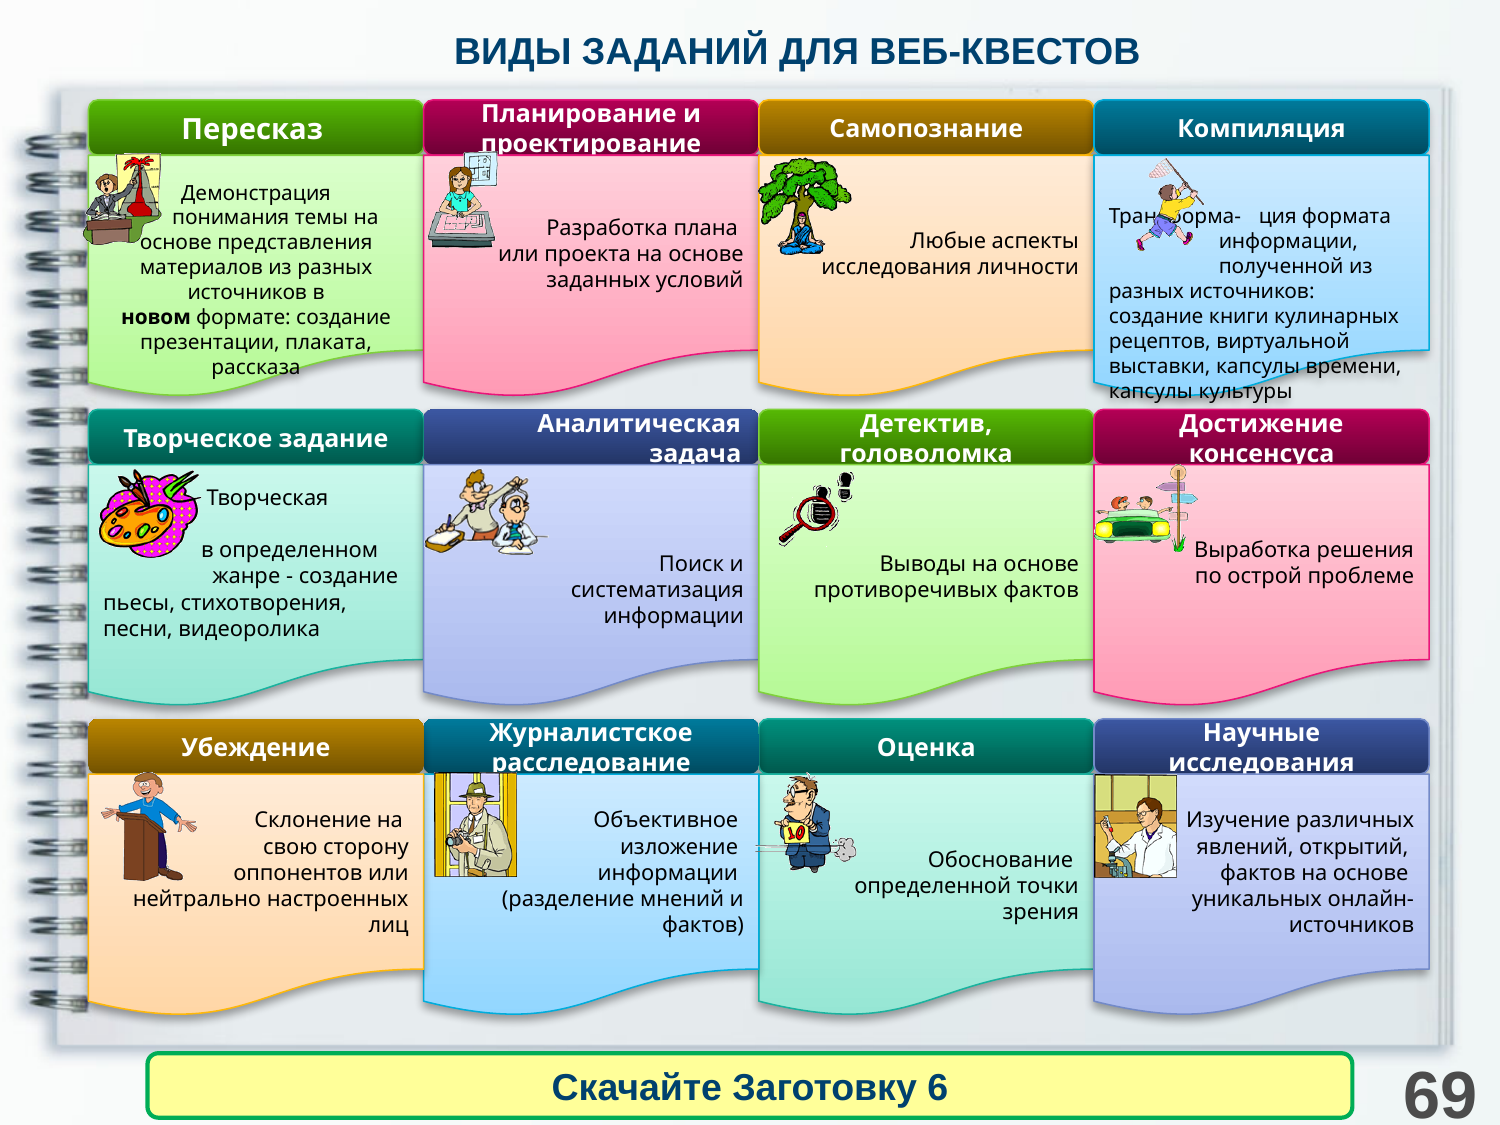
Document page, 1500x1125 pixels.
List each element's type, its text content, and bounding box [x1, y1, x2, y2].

text_box Скачайте Заготовку 6 [145, 1051, 1355, 1120]
text_box ВИДЫ ЗАДАНИЙ ДЛЯ ВЕБ-КВЕСТОВ [439, 28, 1156, 79]
slide_number 69 [1375, 1043, 1493, 1123]
picture [0, 0, 1500, 1125]
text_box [81, 99, 1430, 1018]
